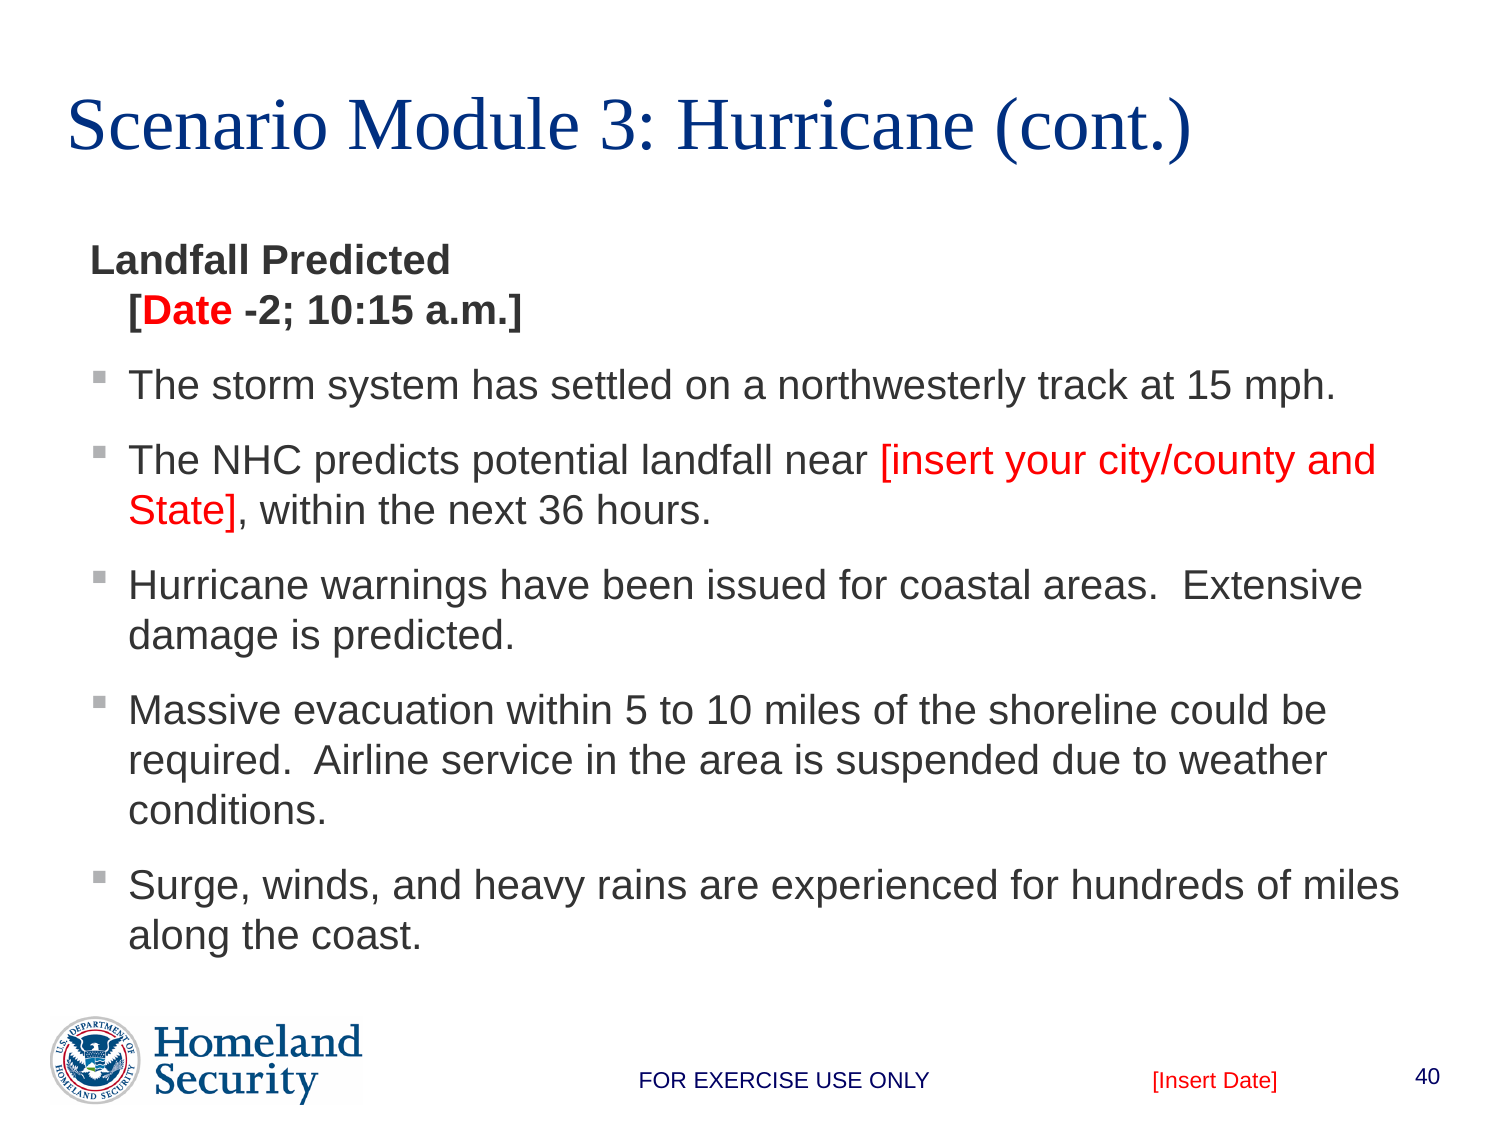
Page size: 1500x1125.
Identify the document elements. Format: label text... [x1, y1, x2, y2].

slide_number 40 [1399, 1053, 1476, 1097]
list Landfall Predicted [Date -2; 10:15 a.m.] The storm system has settled on a northwesterly track at 15 mph. The NHC predicts potential landfall near [insert your city/county and State], within the next 36 hours. Hurricane warnings have been issued for coastal areas. Extensive damage is predicted. Massive evacuation within 5 to 10 miles of the shoreline could be required. Airline service in the area is suspended due to weather conditions. Surge, winds, and heavy rains are experienced for hundreds of miles along the coast. [75, 224, 1425, 968]
title Scenario Module 3: Hurricane (cont.) [51, 0, 1278, 173]
picture [50, 1016, 363, 1105]
